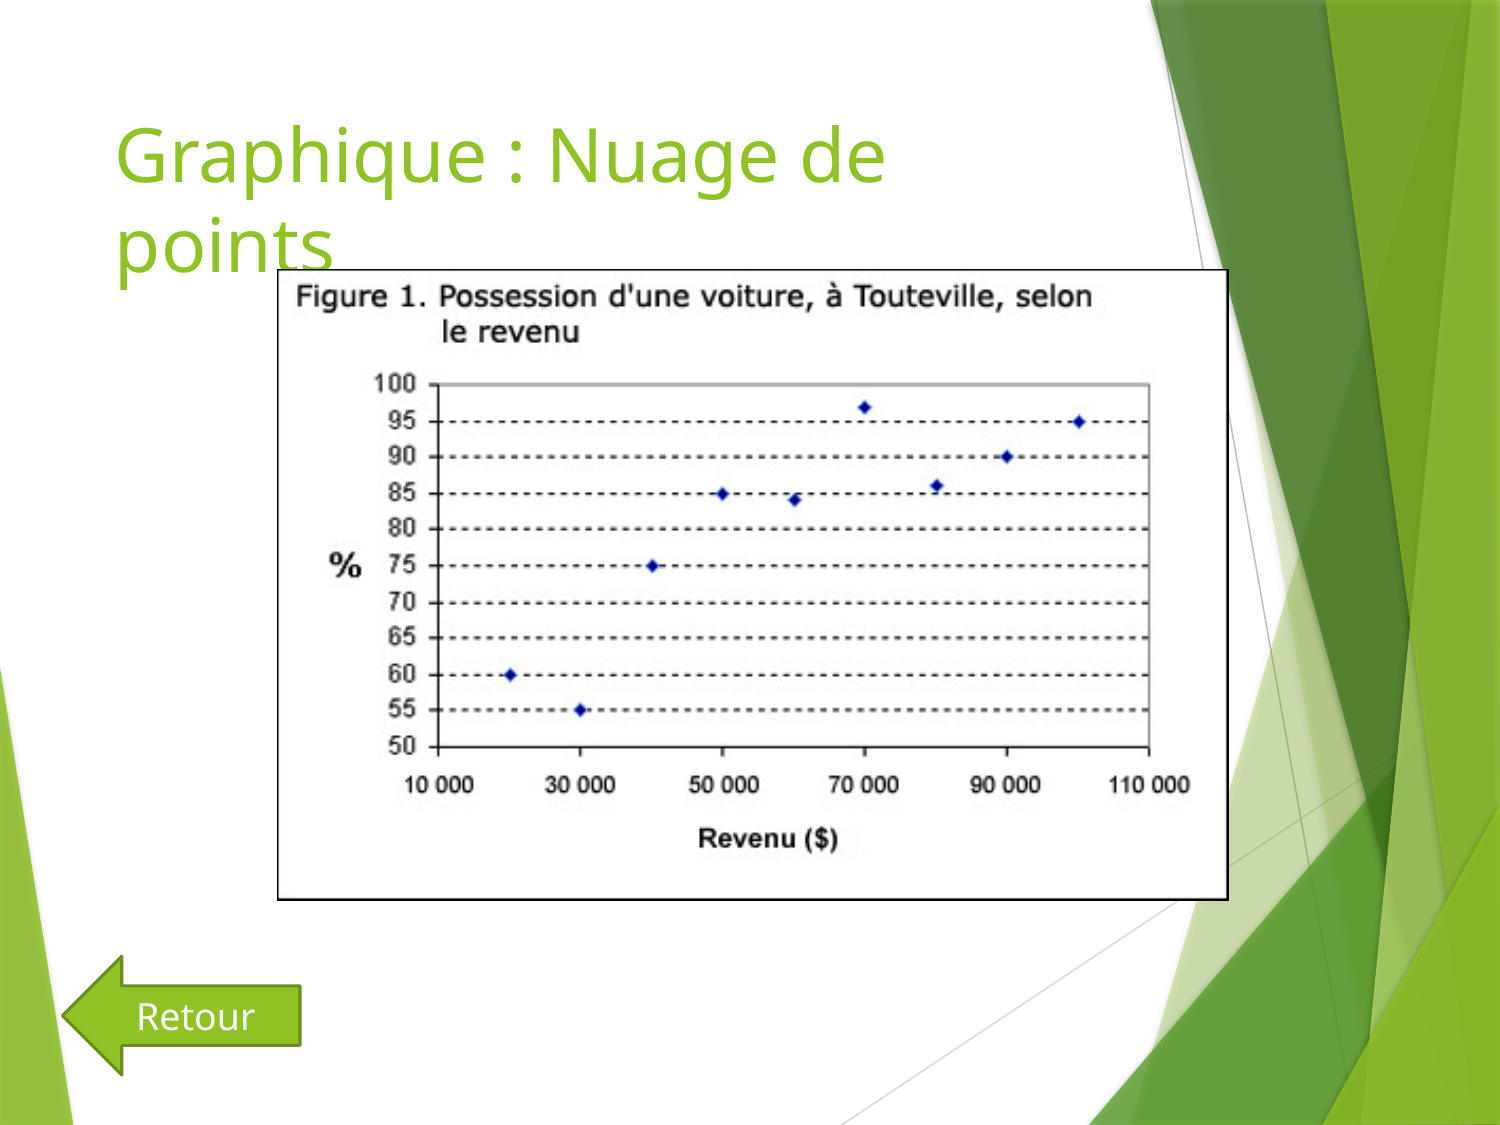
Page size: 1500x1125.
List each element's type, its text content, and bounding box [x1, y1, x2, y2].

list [277, 268, 1229, 902]
title Graphique : Nuage de points [99, 99, 1142, 317]
text_box Retour [61, 954, 302, 1077]
